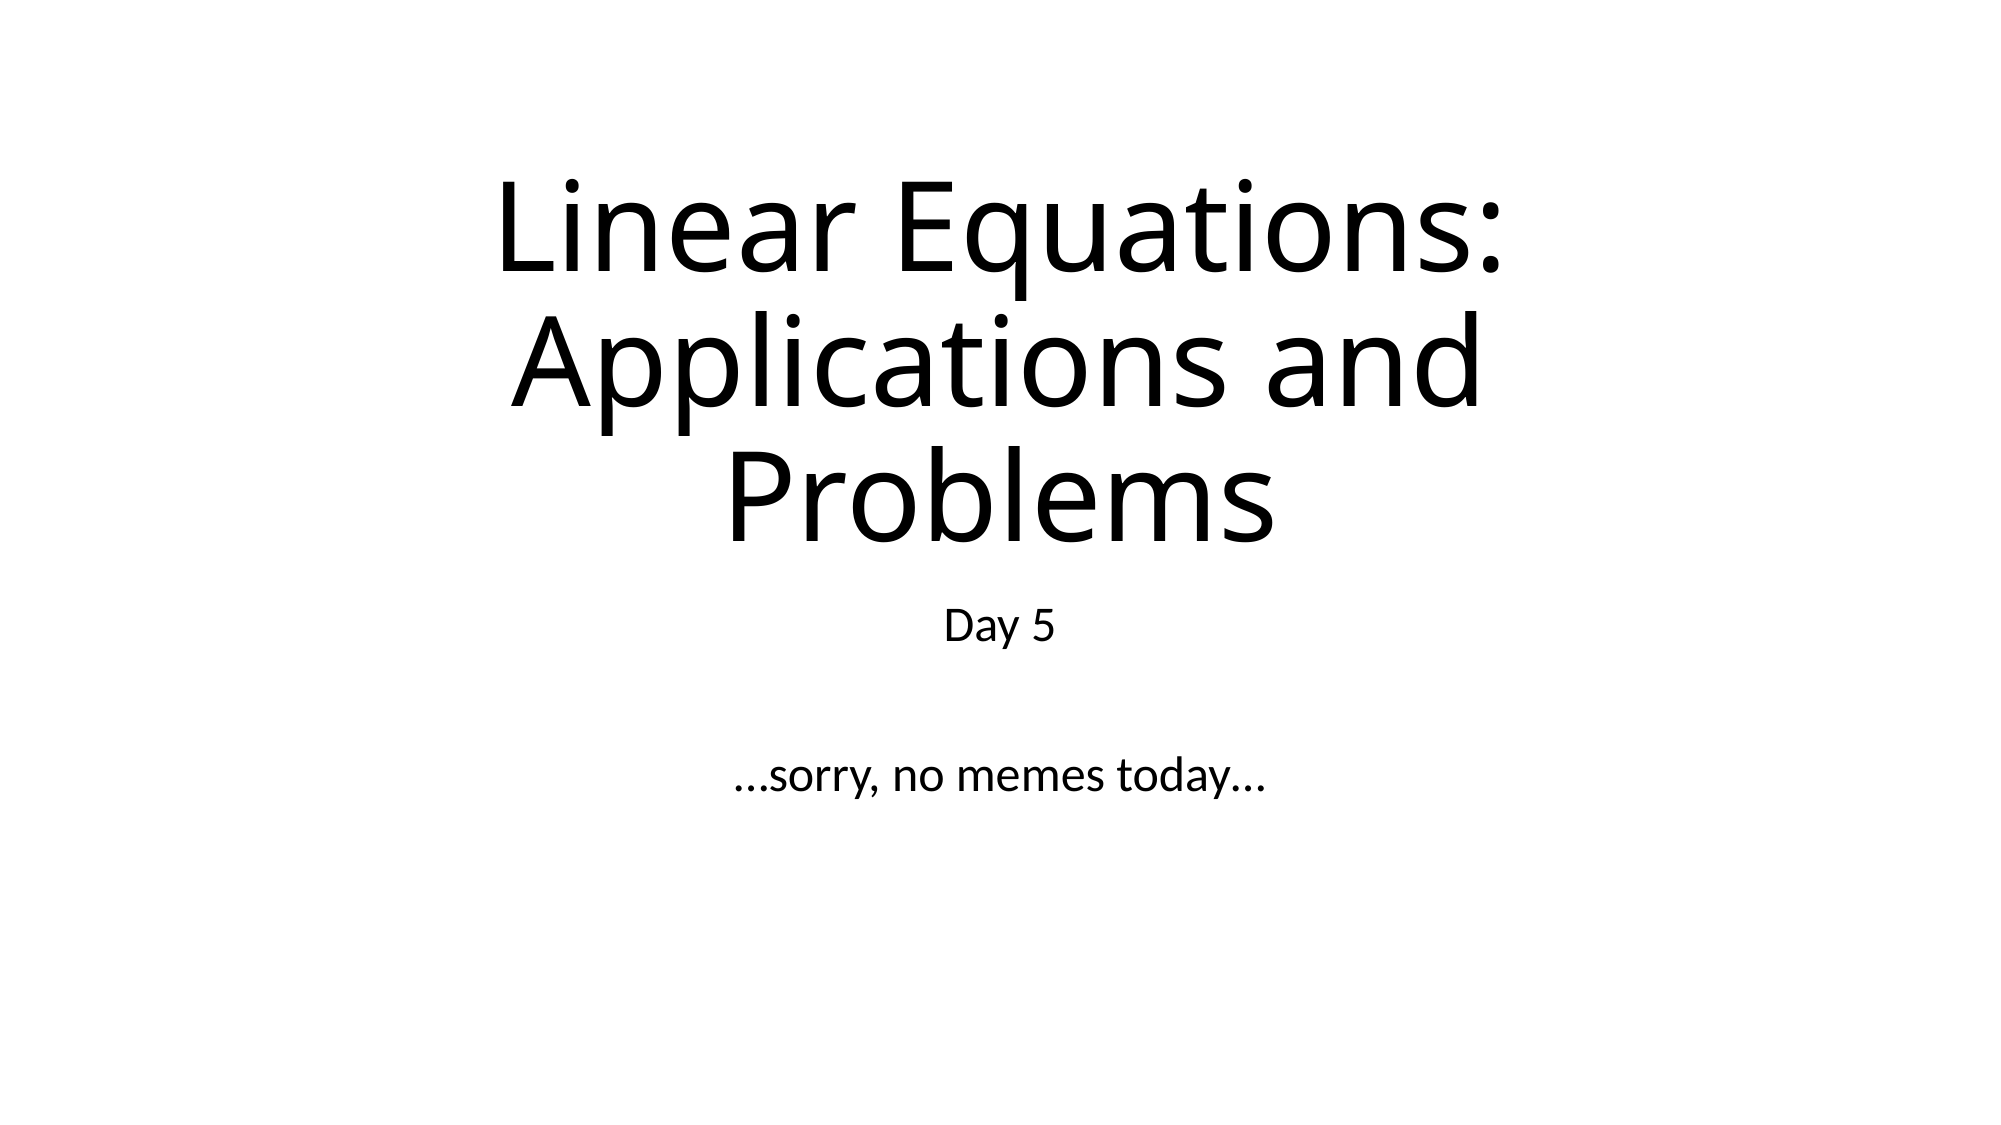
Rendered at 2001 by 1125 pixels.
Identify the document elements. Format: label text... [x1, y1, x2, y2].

title Linear Equations: Applications and Problems [249, 184, 1750, 576]
subtitle Day 5 …sorry, no memes today… [249, 590, 1750, 863]
